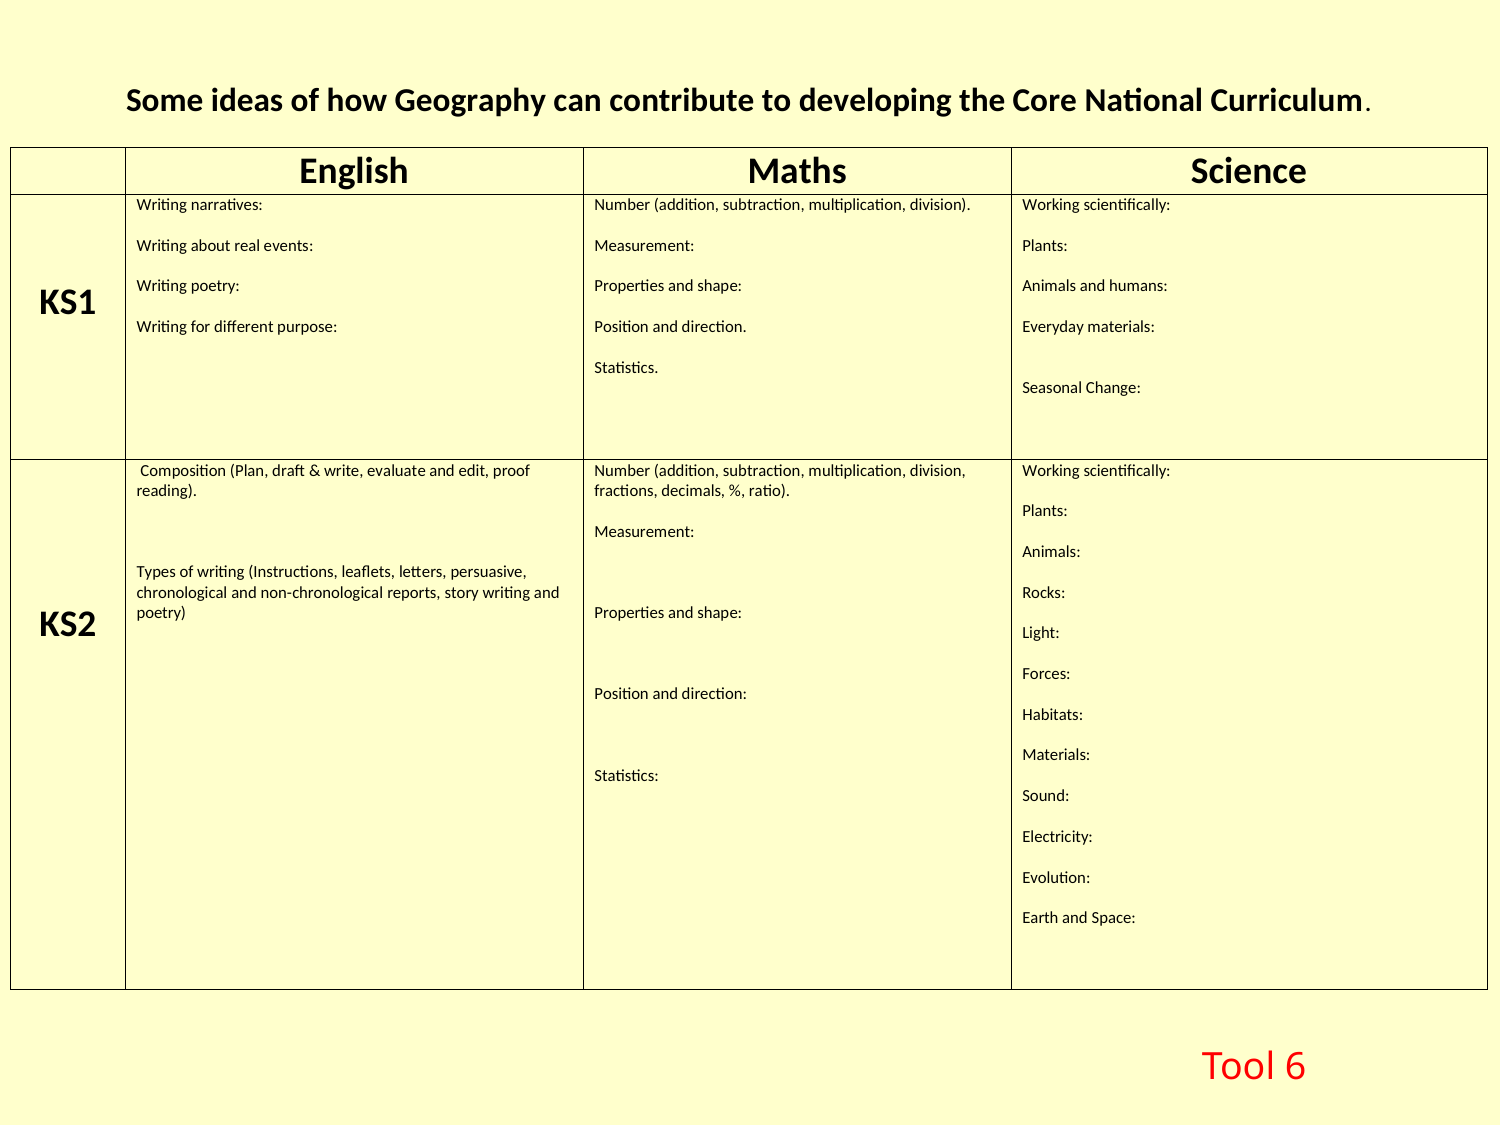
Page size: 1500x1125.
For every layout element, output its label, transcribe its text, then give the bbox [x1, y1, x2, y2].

text_box Tool 6 [1187, 1054, 1376, 1095]
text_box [9, 79, 1491, 1046]
